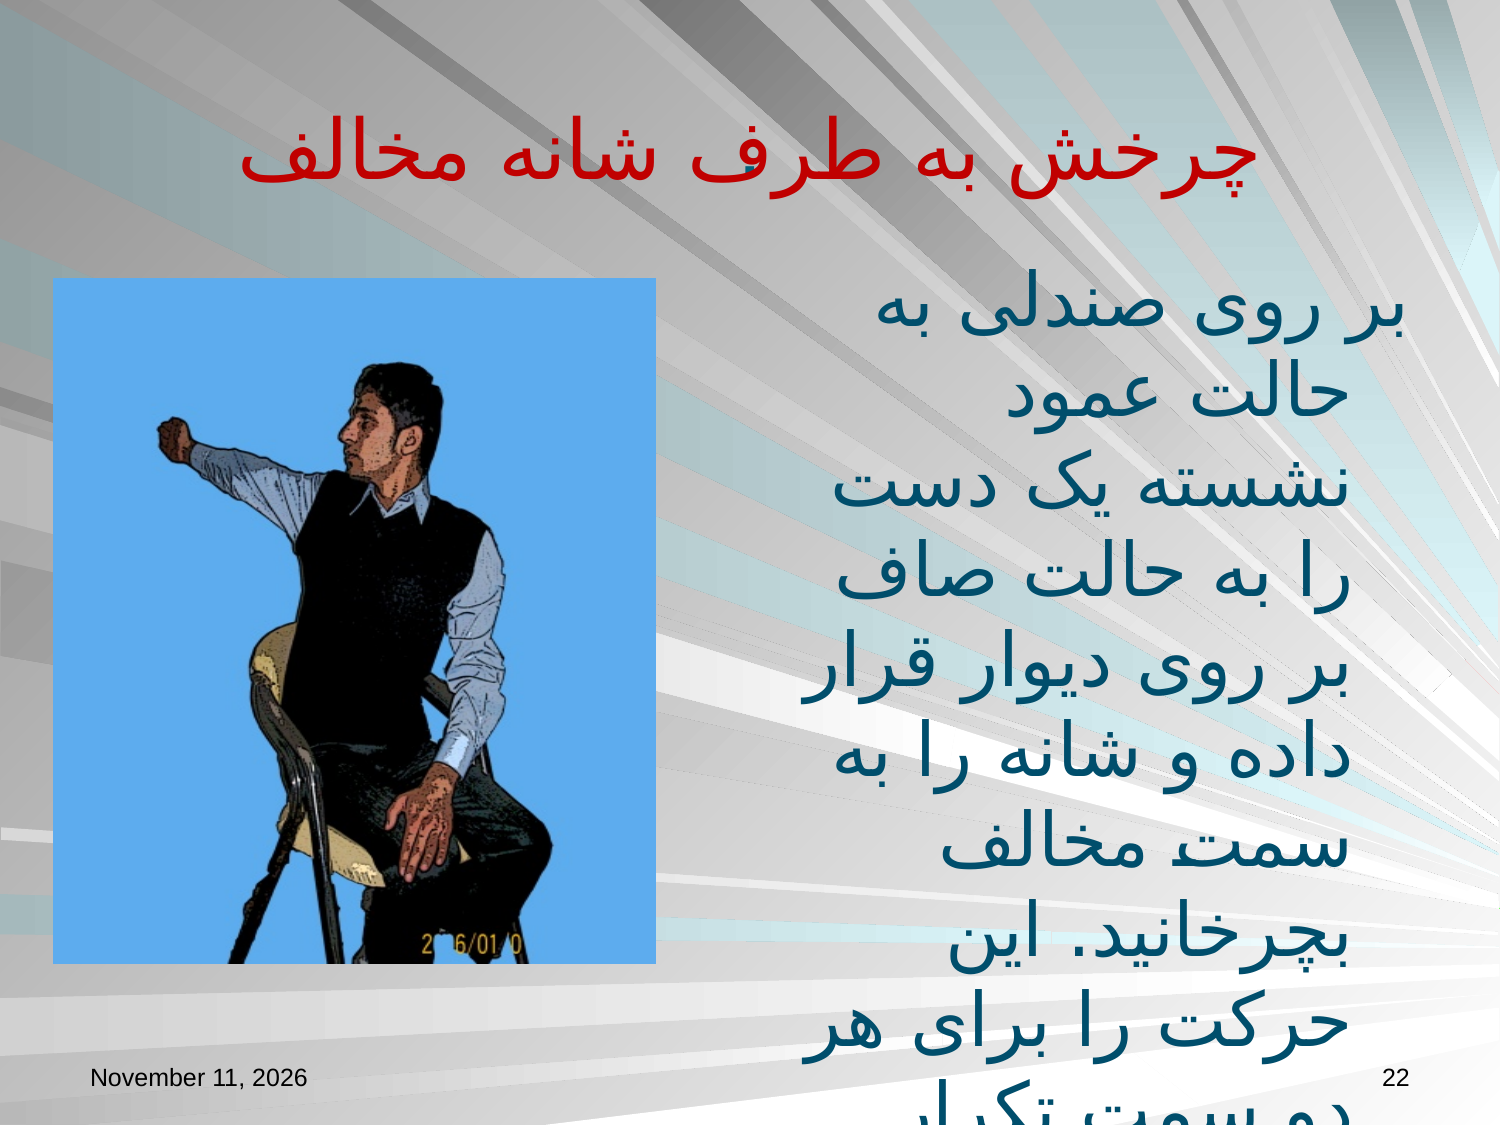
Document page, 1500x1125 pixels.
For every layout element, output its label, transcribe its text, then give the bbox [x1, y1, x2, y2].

slide_number 22 [1074, 1023, 1426, 1100]
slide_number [74, 1023, 426, 1100]
title . [74, 204, 1426, 234]
text_box چرخش به طرف شانه مخالف [0, 88, 1500, 204]
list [52, 278, 656, 965]
list بر روی صندلی به حالت عمود نشسته یک دست را به حالت صاف بر روی دیوار قرار داده و شانه را به سمت مخالف بچرخانید. این حرکت را برای هر دو سمت تکرار نمایید. [762, 243, 1426, 1006]
title . [74, 45, 1426, 88]
